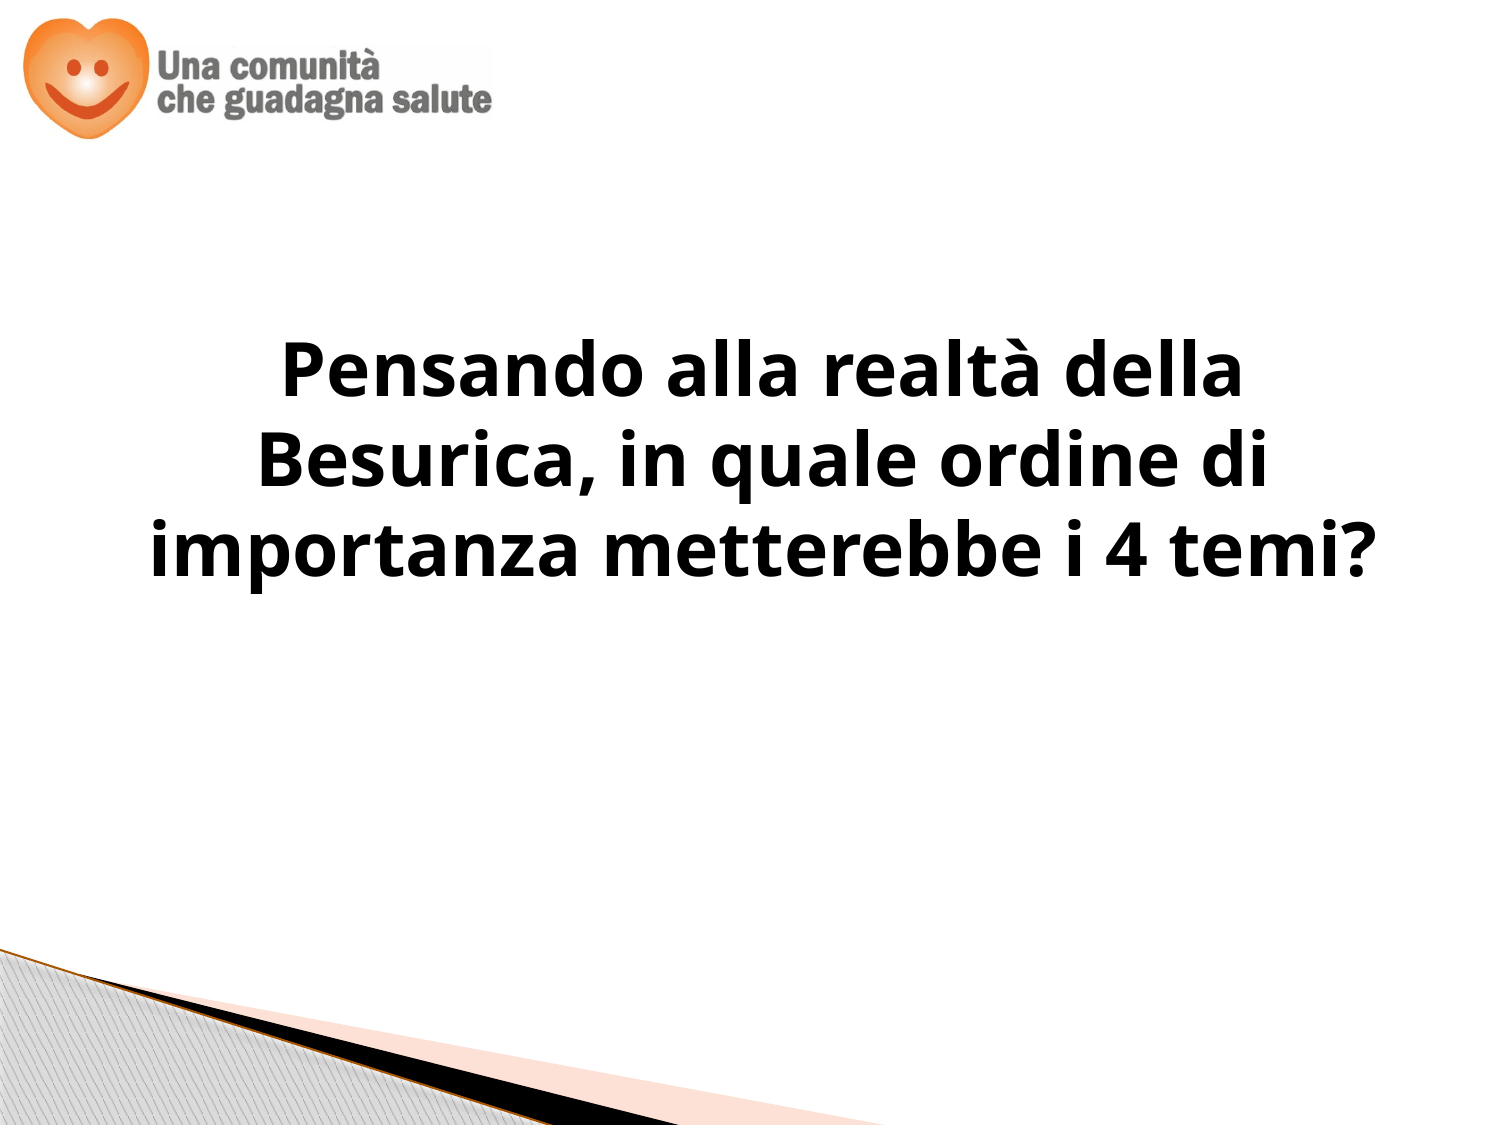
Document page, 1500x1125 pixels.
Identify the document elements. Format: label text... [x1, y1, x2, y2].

list Pensando alla realtà della Besurica, in quale ordine di importanza metterebbe i 4 temi? [88, 314, 1439, 669]
picture [5, 4, 503, 209]
